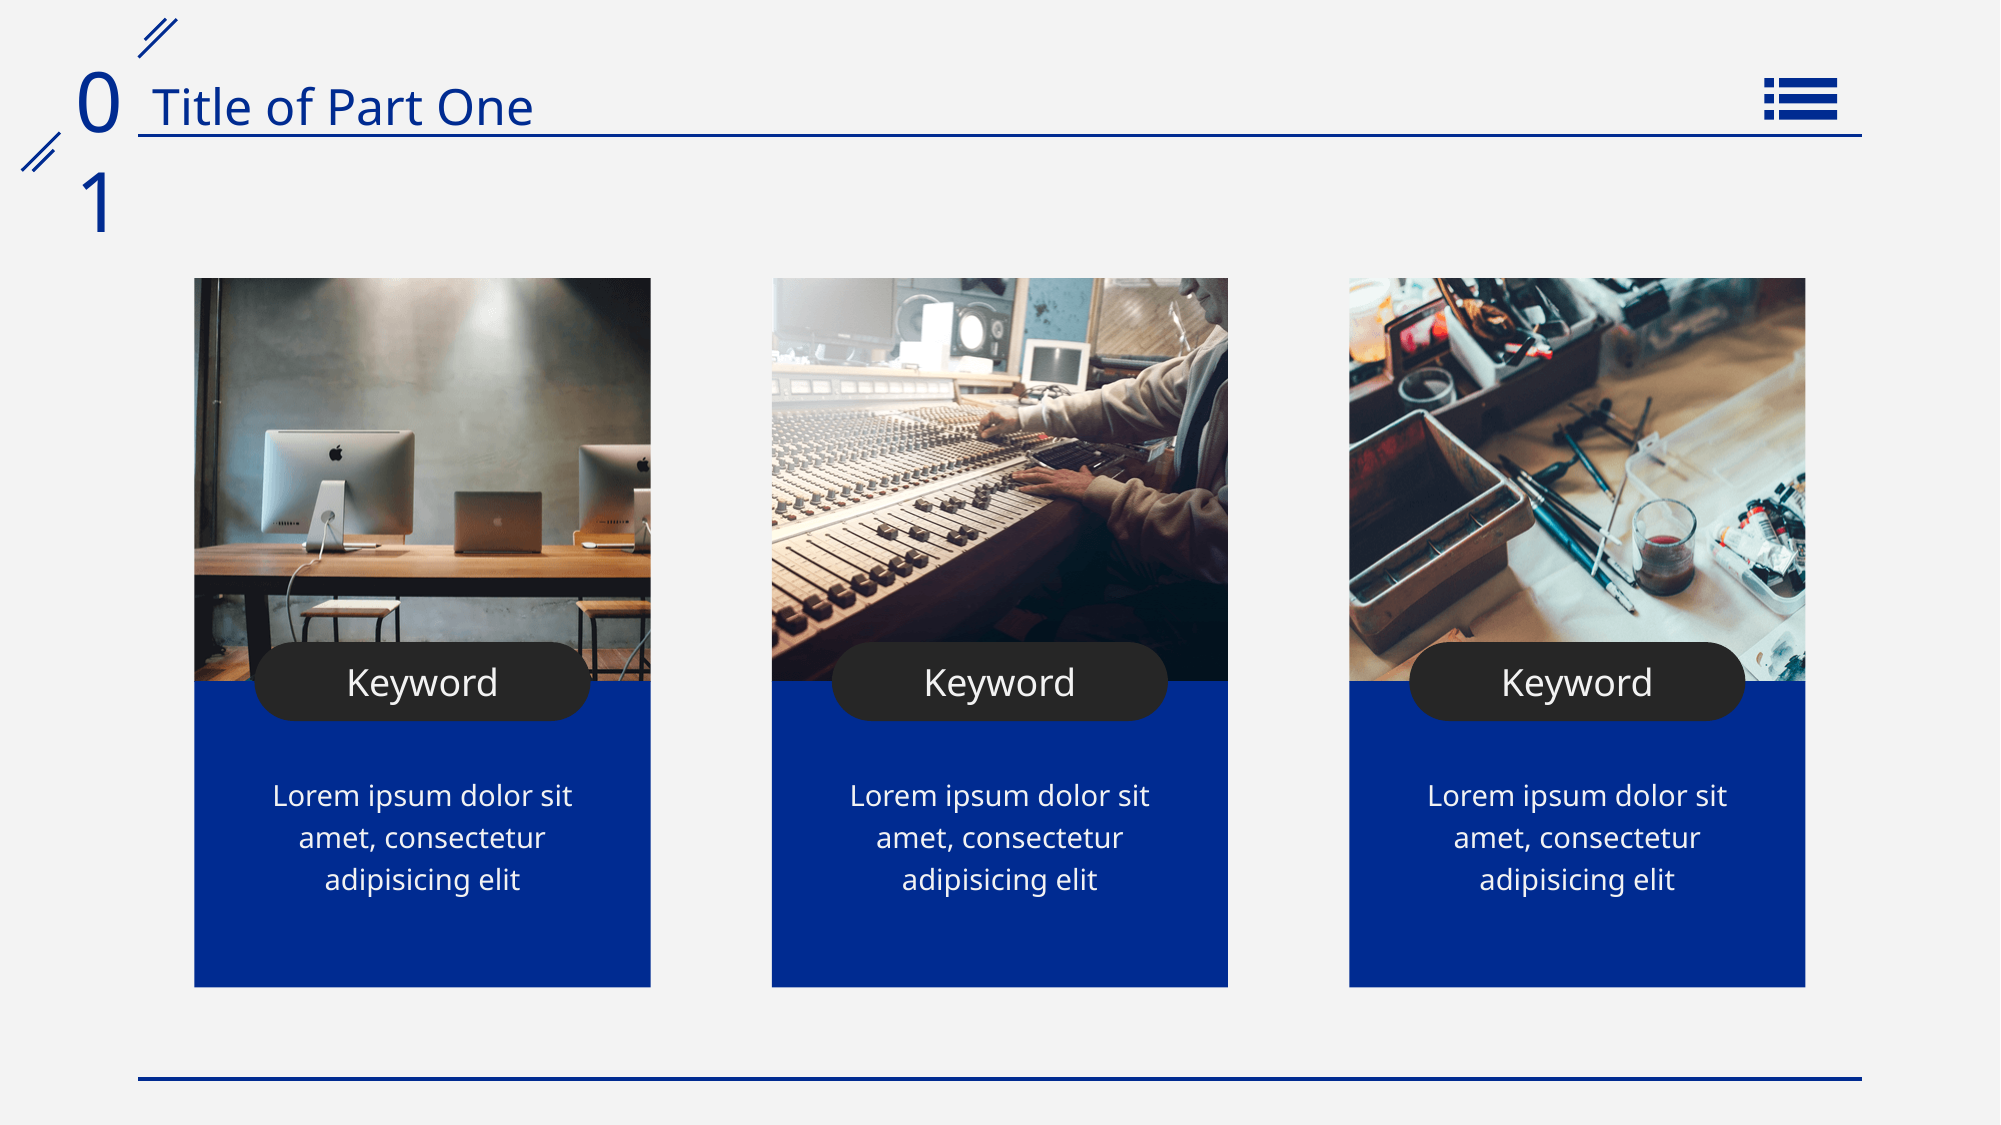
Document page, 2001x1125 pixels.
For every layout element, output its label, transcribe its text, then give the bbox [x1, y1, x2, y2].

text_box Lorem ipsum dolor sit amet, consectetur adipisicing elit [245, 763, 600, 904]
text_box Keyword [253, 641, 592, 723]
text_box Keyword [830, 641, 1170, 723]
text_box [771, 277, 1229, 680]
text_box Lorem ipsum dolor sit amet, consectetur adipisicing elit [822, 763, 1178, 904]
text_box [1348, 277, 1807, 680]
text_box [771, 680, 1229, 988]
text_box [193, 680, 652, 988]
text_box Keyword [1408, 641, 1747, 723]
text_box [193, 277, 652, 680]
text_box [1348, 680, 1807, 988]
text_box Lorem ipsum dolor sit amet, consectetur adipisicing elit [1399, 763, 1755, 904]
